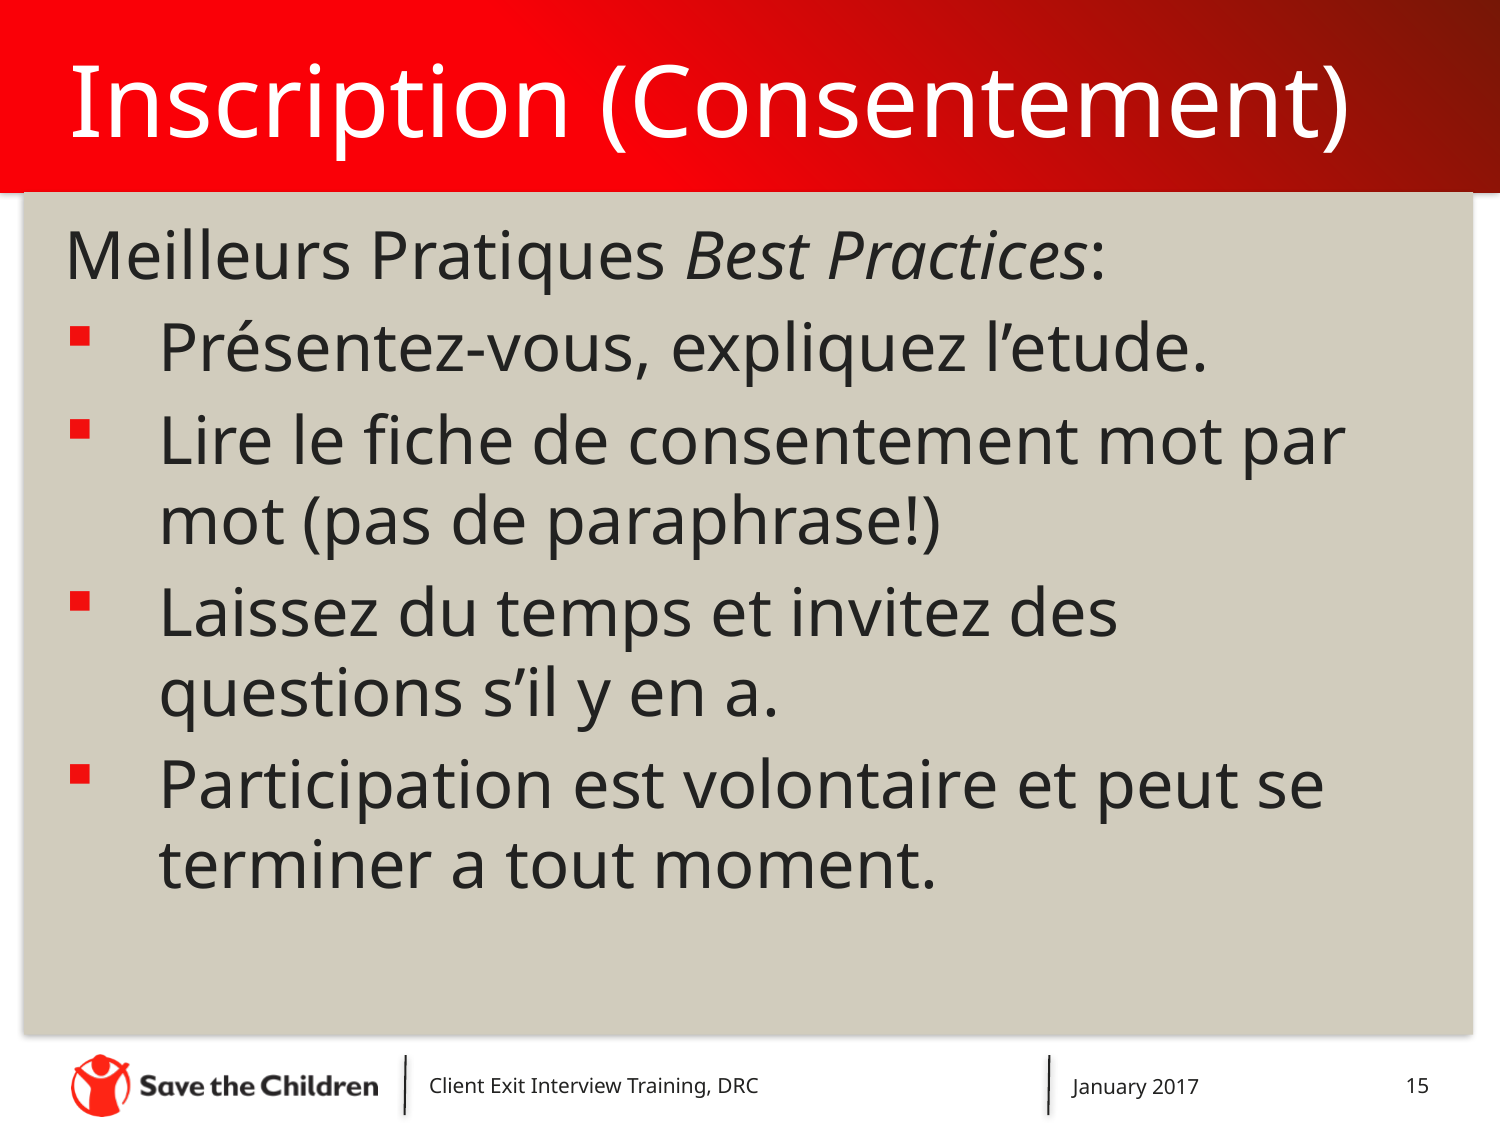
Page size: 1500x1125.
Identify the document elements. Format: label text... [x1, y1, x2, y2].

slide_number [1057, 1056, 1317, 1117]
list Meilleurs Pratiques Best Practices: Présentez-vous, expliquez l’etude. Lire le fiche de consentement mot par mot (pas de paraphrase!) Laissez du temps et invitez des questions s’il y en a. Participation est volontaire et peut se terminer a tout moment. [64, 212, 1445, 1057]
title Inscription (Consentement) [69, 33, 1429, 163]
slide_number 15 [1317, 1056, 1445, 1117]
picture [71, 1057, 378, 1117]
footer Client Exit Interview Training, DRC [414, 1056, 1042, 1117]
